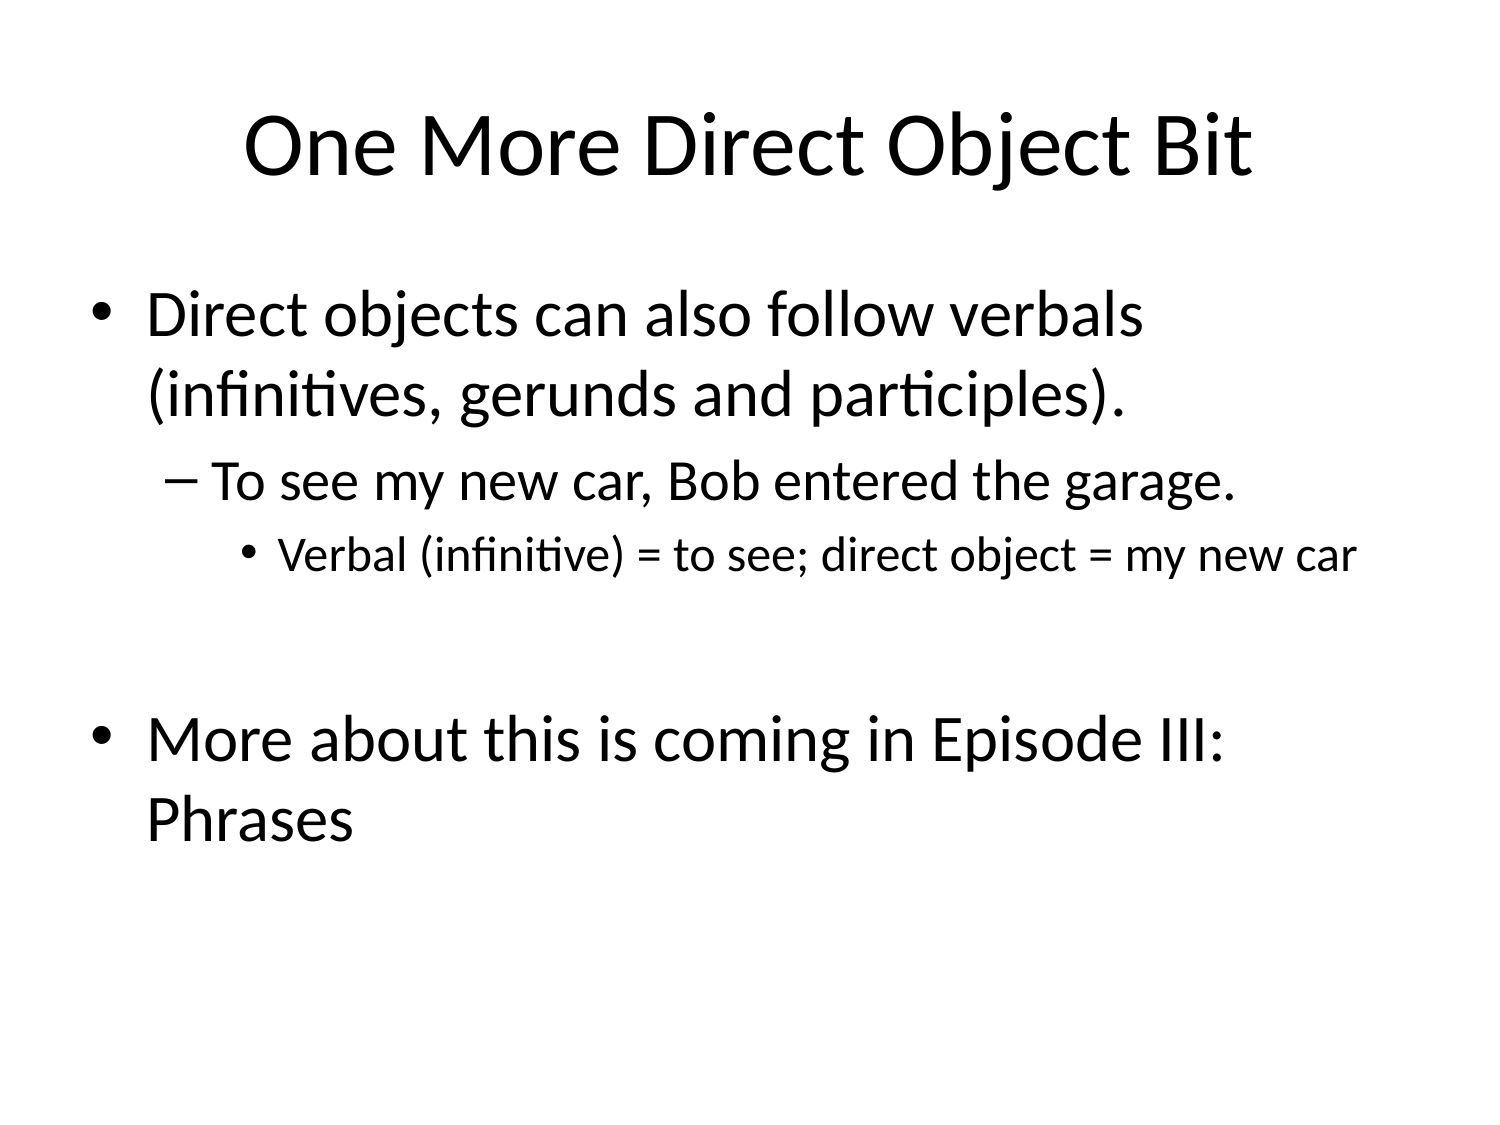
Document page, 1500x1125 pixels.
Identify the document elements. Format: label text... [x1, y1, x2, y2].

title One More Direct Object Bit [75, 45, 1425, 233]
list Direct objects can also follow verbals (infinitives, gerunds and participles). To see my new car, Bob entered the garage. Verbal (infinitive) = to see; direct object = my new car More about this is coming in Episode III: Phrases [75, 262, 1425, 1005]
